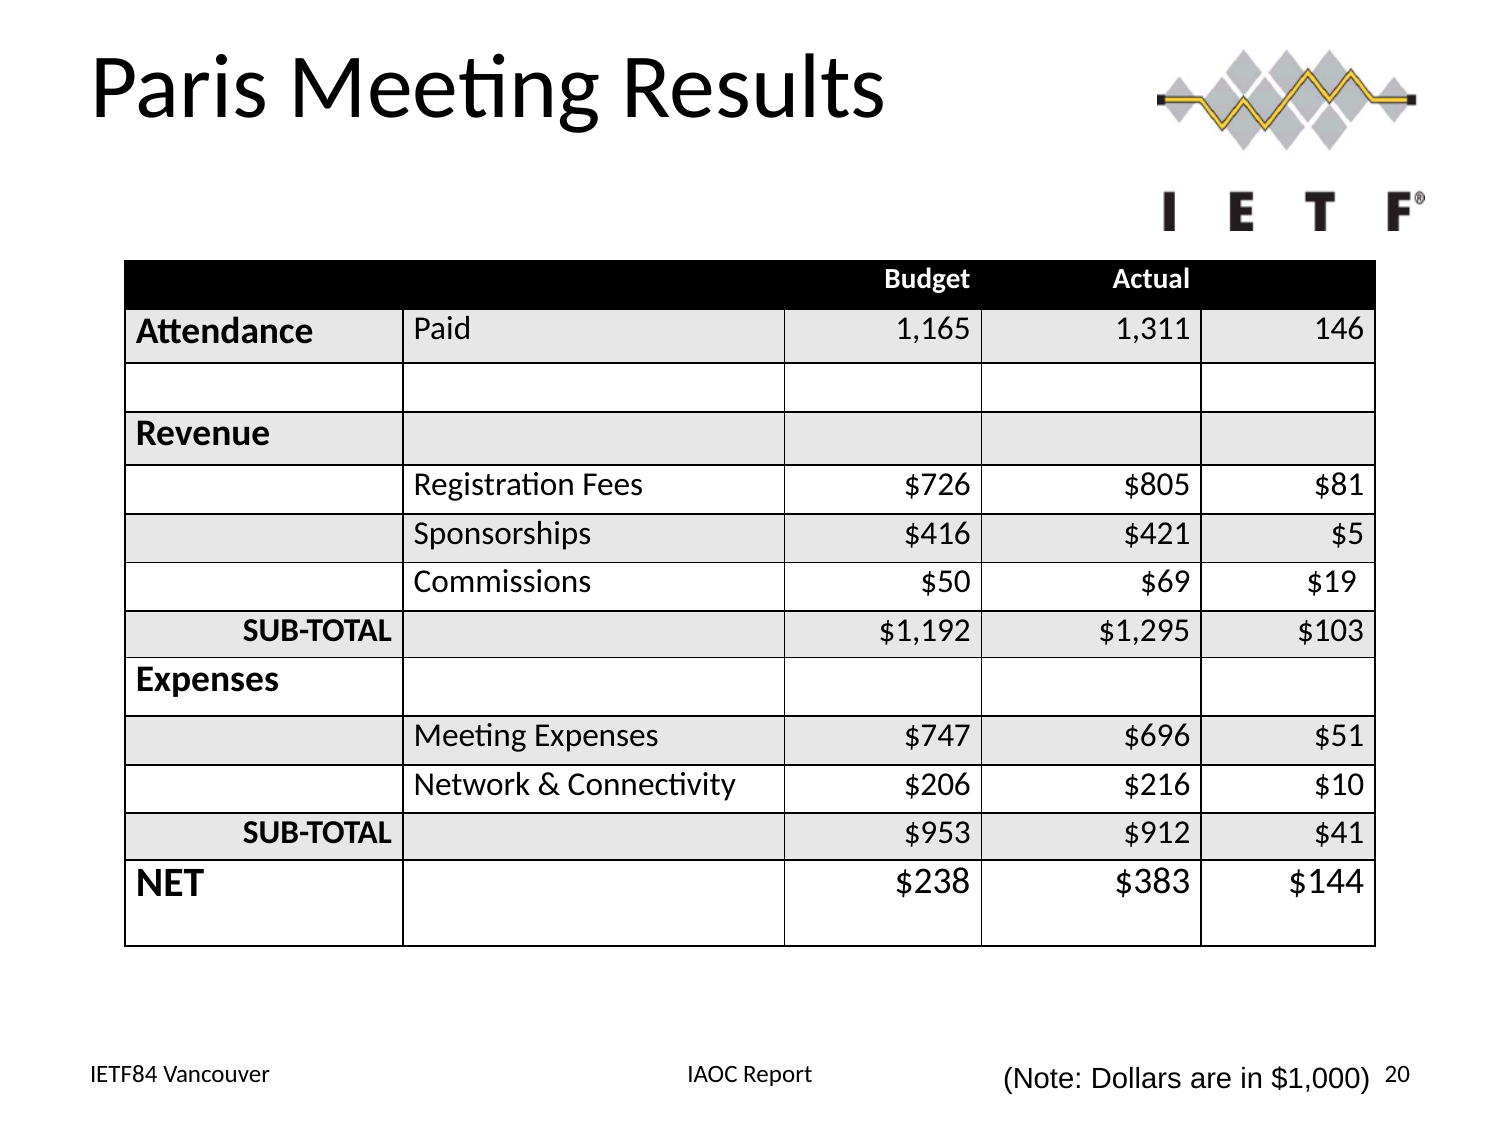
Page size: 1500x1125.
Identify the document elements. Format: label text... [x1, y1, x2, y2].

table_cell [1202, 364, 1374, 411]
table_cell Commissions [404, 563, 784, 610]
table_cell SUB-TOTAL [126, 814, 402, 859]
table_cell Expenses [126, 658, 402, 715]
table_cell $416 [785, 515, 981, 562]
picture [1157, 49, 1425, 231]
table_cell Paid [404, 310, 784, 362]
table_cell [126, 466, 402, 513]
table_cell [404, 861, 784, 945]
table_cell $421 [982, 515, 1200, 562]
table_cell $216 [982, 766, 1200, 812]
table_cell $805 [982, 466, 1200, 513]
table_cell SUB-TOTAL [126, 612, 402, 657]
table_cell Attendance [126, 310, 402, 362]
table_cell $81 [1202, 466, 1374, 513]
table_cell $1,295 [982, 612, 1200, 657]
table_cell Registration Fees [404, 466, 784, 513]
table_cell $1,192 [785, 612, 981, 657]
table_cell [785, 413, 981, 464]
table_cell $144 [1202, 861, 1374, 945]
table_cell $696 [982, 717, 1200, 764]
table_cell [982, 364, 1200, 411]
slide_number IETF84 Vancouver [75, 1042, 425, 1103]
table_cell [404, 814, 784, 859]
table_cell [126, 515, 402, 562]
table_cell $383 [982, 861, 1200, 945]
table_header Actual [982, 262, 1200, 309]
table_cell [1202, 413, 1374, 464]
table_cell $747 [785, 717, 981, 764]
table_header [126, 262, 402, 309]
footer IAOC Report [512, 1042, 988, 1103]
table_cell 146 [1202, 310, 1374, 362]
table_cell NET [126, 861, 402, 945]
table_cell [126, 563, 402, 610]
text_box (Note: Dollars are in $1,000) [988, 1052, 1074, 1102]
table_cell [404, 612, 784, 657]
table_cell Network & Connectivity [404, 766, 784, 812]
slide_number 20 [1074, 1042, 1425, 1103]
table_cell [982, 658, 1200, 715]
table_header Budget [785, 262, 981, 309]
table_cell [982, 413, 1200, 464]
table_cell [785, 364, 981, 411]
table_cell [785, 658, 981, 715]
table_cell Meeting Expenses [404, 717, 784, 764]
table_cell [1202, 658, 1374, 715]
table_cell [126, 766, 402, 812]
table_cell 1,311 [982, 310, 1200, 362]
table_cell $103 [1202, 612, 1374, 657]
table_cell 1,165 [785, 310, 981, 362]
table_header [404, 262, 784, 309]
table_cell [404, 658, 784, 715]
table_cell $10 [1202, 766, 1374, 812]
table_cell Revenue [126, 413, 402, 464]
table_cell $953 [785, 814, 981, 859]
table_cell Sponsorships [404, 515, 784, 562]
table_cell $912 [982, 814, 1200, 859]
table_cell [404, 364, 784, 411]
table_cell [126, 364, 402, 411]
table_cell $726 [785, 466, 981, 513]
table_cell $5 [1202, 515, 1374, 562]
table_cell $50 [785, 563, 981, 610]
title Paris Meeting Results [75, 0, 1138, 175]
table_cell $238 [785, 861, 981, 945]
table_header [1202, 262, 1374, 309]
table_cell [126, 717, 402, 764]
table_cell [404, 413, 784, 464]
table_cell $19 [1202, 563, 1374, 610]
table_cell $206 [785, 766, 981, 812]
table_cell $69 [982, 563, 1200, 610]
table_cell $51 [1202, 717, 1374, 764]
table_cell $41 [1202, 814, 1374, 859]
